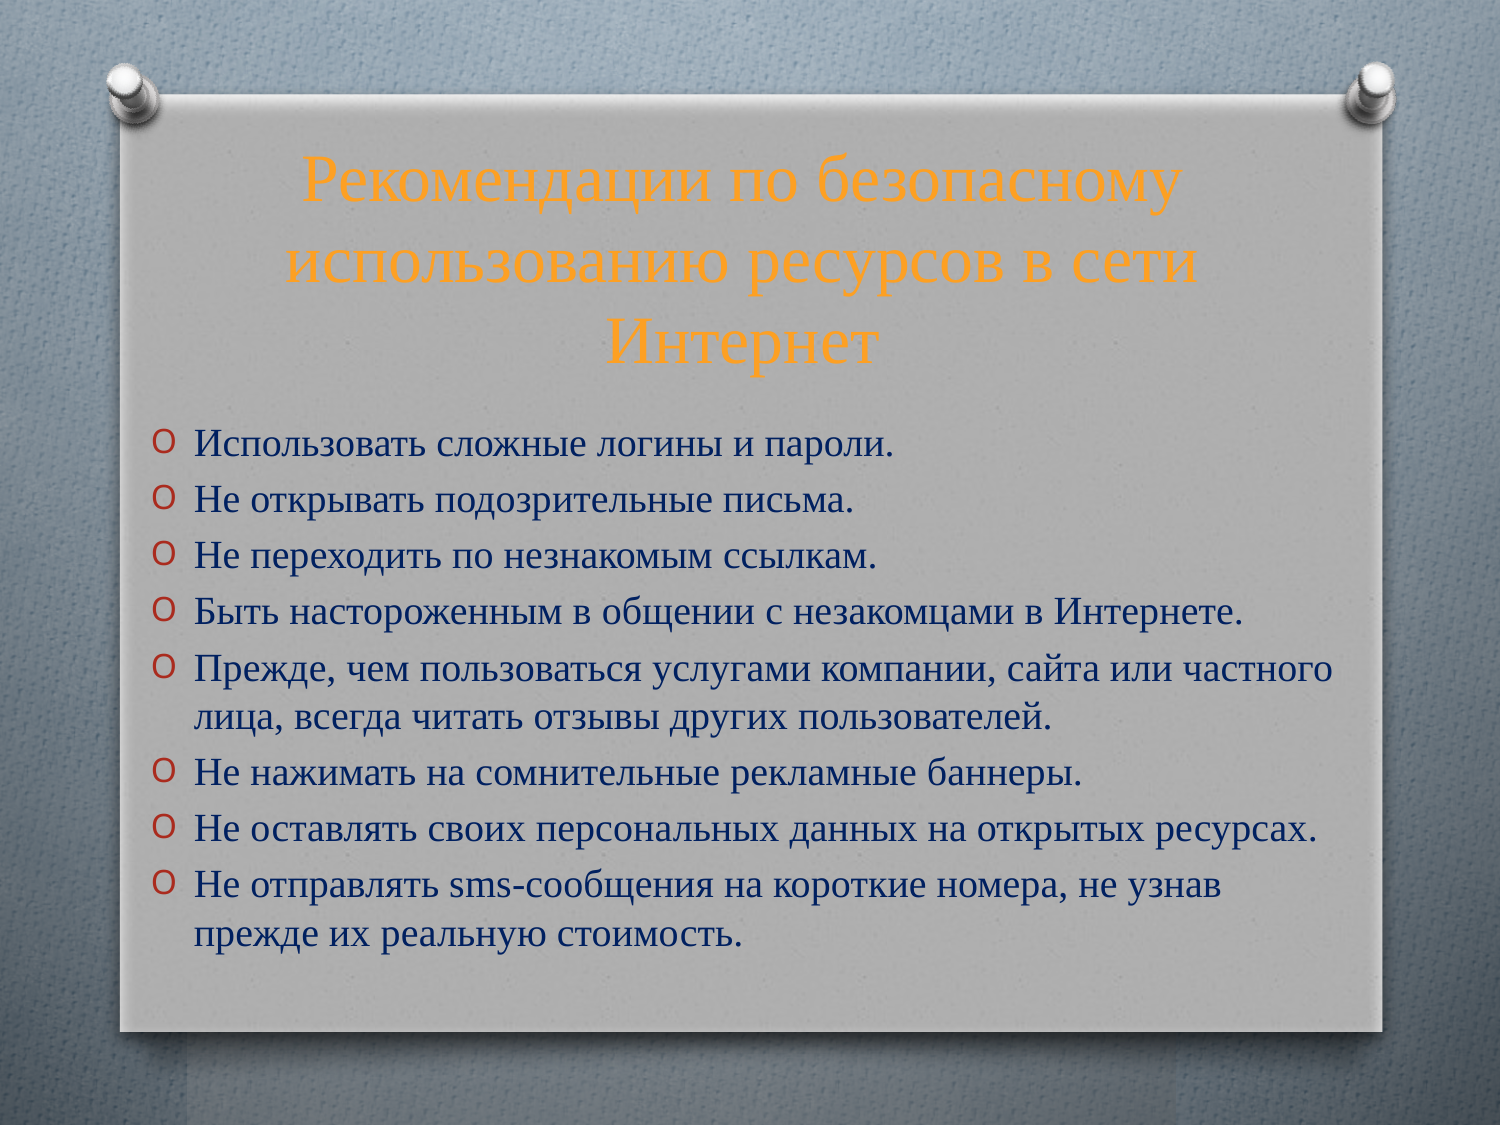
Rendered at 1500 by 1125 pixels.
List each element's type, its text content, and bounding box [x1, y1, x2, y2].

picture [1317, 35, 1439, 156]
list Использовать сложные логины и пароли. Не открывать подозрительные письма. Не переходить по незнакомым ссылкам. Быть настороженным в общении с незакомцами в Интернете. Прежде, чем пользоваться услугами компании, сайта или частного лица, всегда читать отзывы других пользователей. Не нажимать на сомнительные рекламные баннеры. Не оставлять своих персональных данных на открытых ресурсах. Не отправлять sms-сообщения на короткие номера, не узнав прежде их реальную стоимость. [135, 408, 1353, 1001]
picture [75, 29, 198, 153]
title Рекомендации по безопасному использованию ресурсов в сети Интернет [171, 125, 1314, 386]
